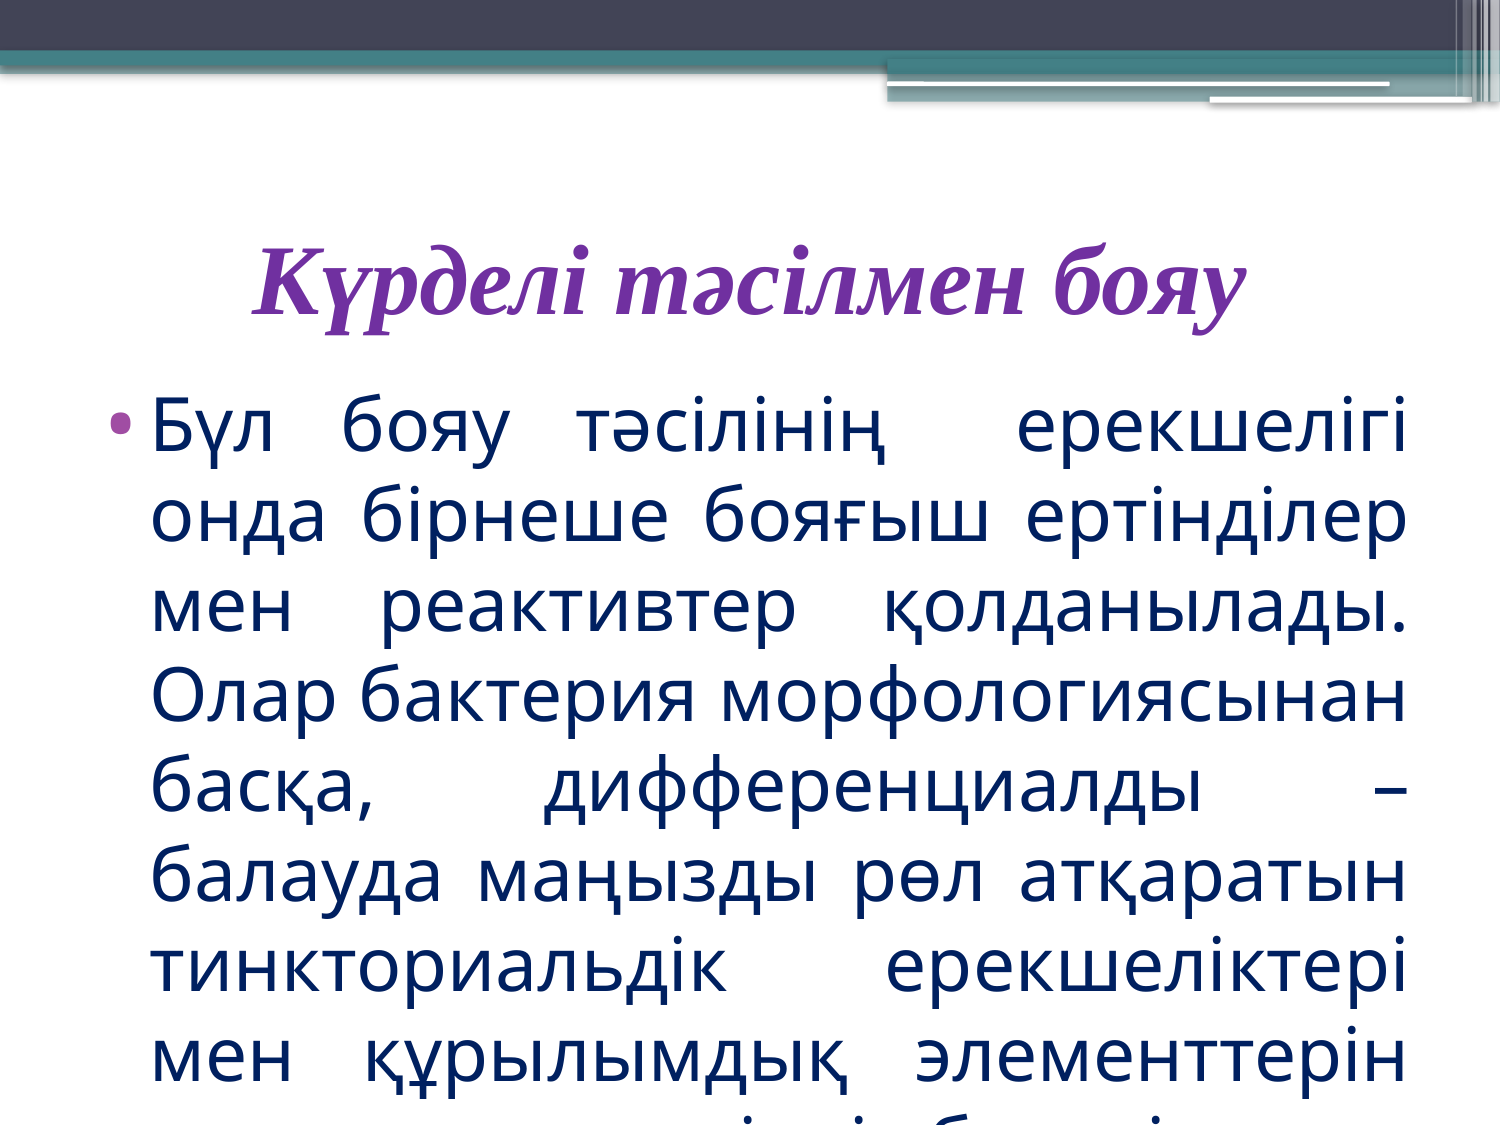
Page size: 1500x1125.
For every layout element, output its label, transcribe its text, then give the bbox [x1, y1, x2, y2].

list Бүл бояу тәсілінің ерекшелігі онда бірнеше бояғыш ертінділер мен реактивтер қолданылады. Олар бактерия морфологиясынан басқа, дифференциалды – балауда маңызды рөл атқаратын тинкториальдік ерекшеліктері мен құрылымдық элементтерін анықтауға мүмкіндік береді. [75, 368, 1425, 1079]
title Күрделі тәсілмен бояу [75, 187, 1425, 363]
